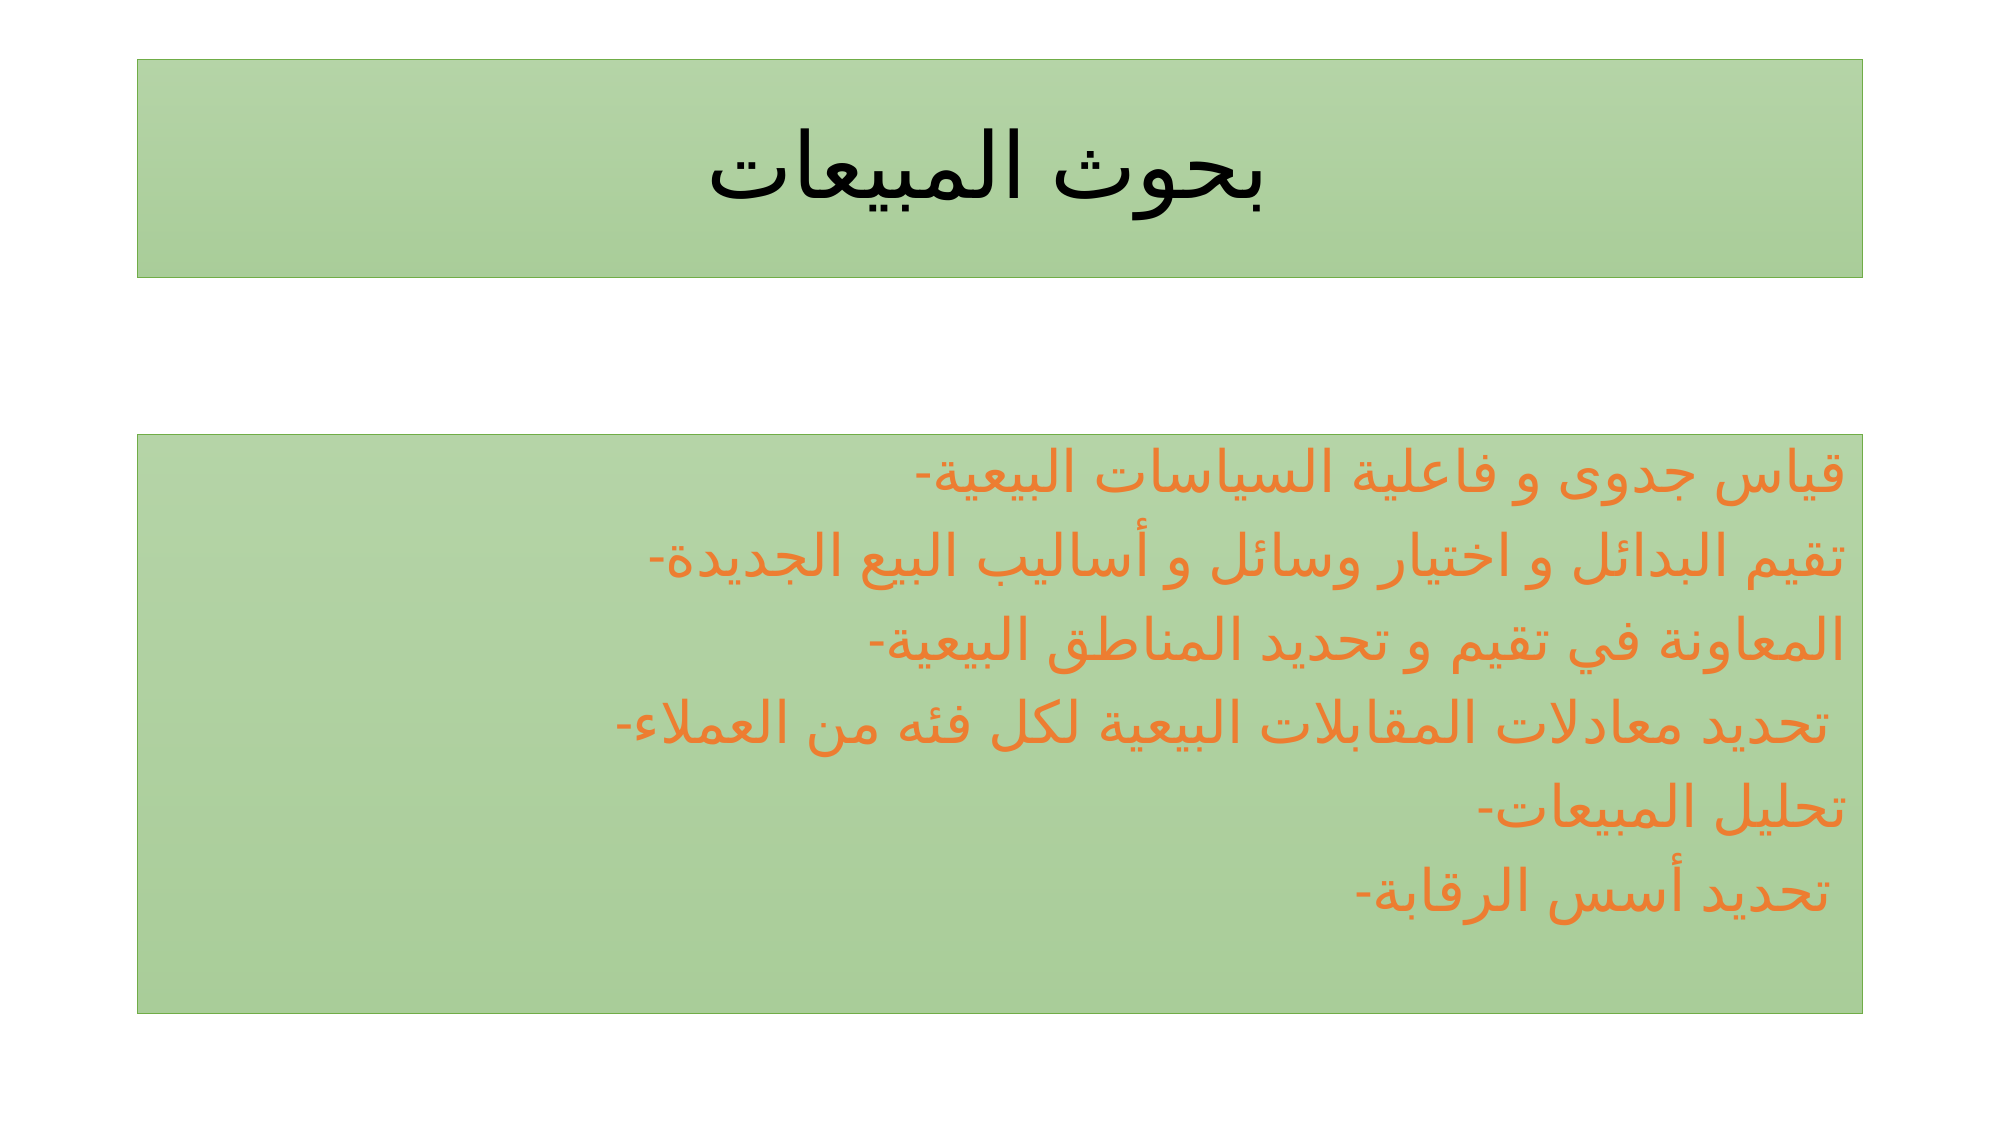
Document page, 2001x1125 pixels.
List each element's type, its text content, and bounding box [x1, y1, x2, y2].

list -قياس جدوى و فاعلية السياسات البيعية -تقيم البدائل و اختيار وسائل و أساليب البيع الجديدة -المعاونة في تقيم و تحديد المناطق البيعية -تحديد معادلات المقابلات البيعية لكل فئه من العملاء -تحليل المبيعات -تحديد أسس الرقابة [137, 434, 1863, 1014]
title بحوث المبيعات [137, 59, 1863, 278]
